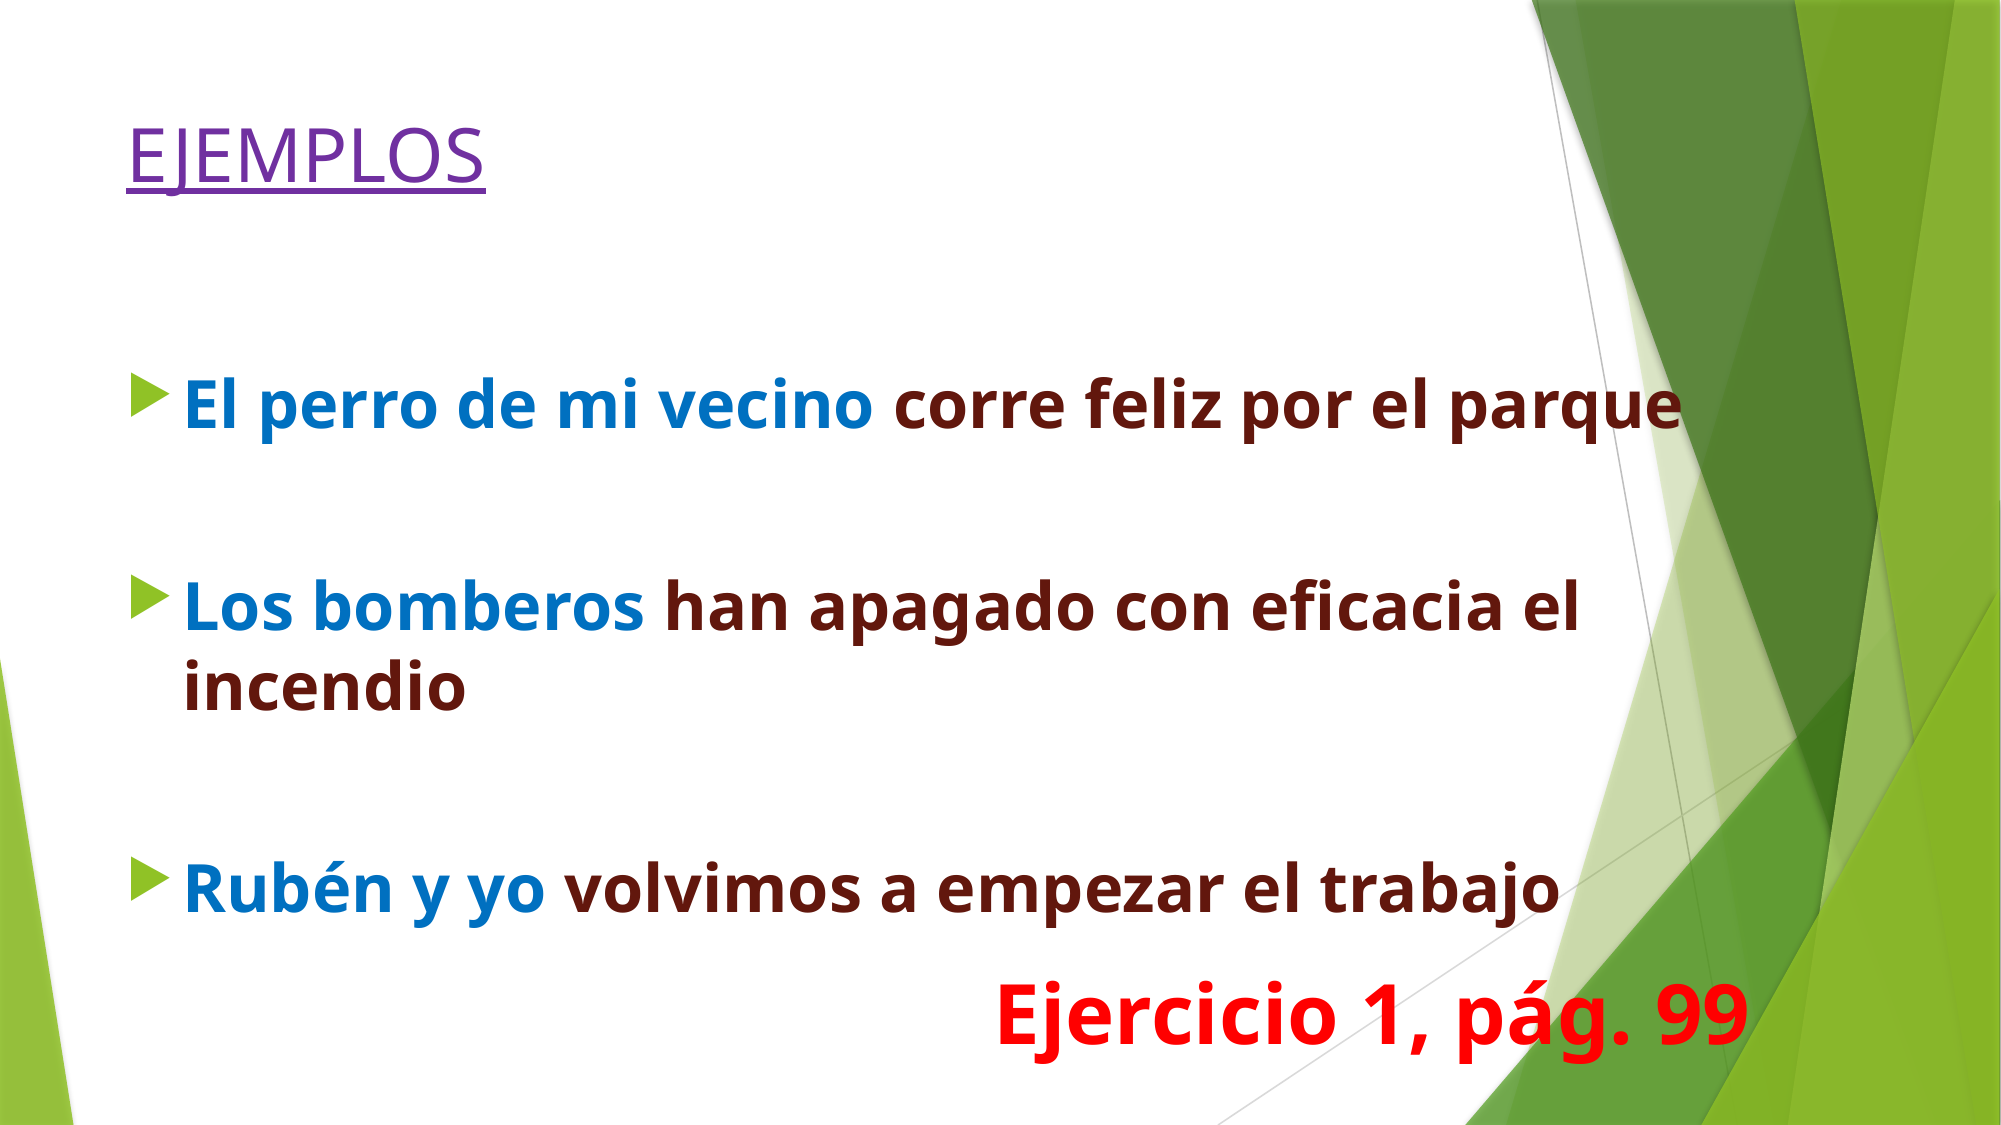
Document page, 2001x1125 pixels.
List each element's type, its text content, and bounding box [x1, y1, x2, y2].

title EJEMPLOS [111, 99, 1522, 317]
list El perro de mi vecino corre feliz por el parque Los bomberos han apagado con eficacia el incendio Rubén y yo volvimos a empezar el trabajo [111, 354, 1747, 992]
text_box Ejercicio 1, pág. 99 [979, 953, 1766, 1069]
